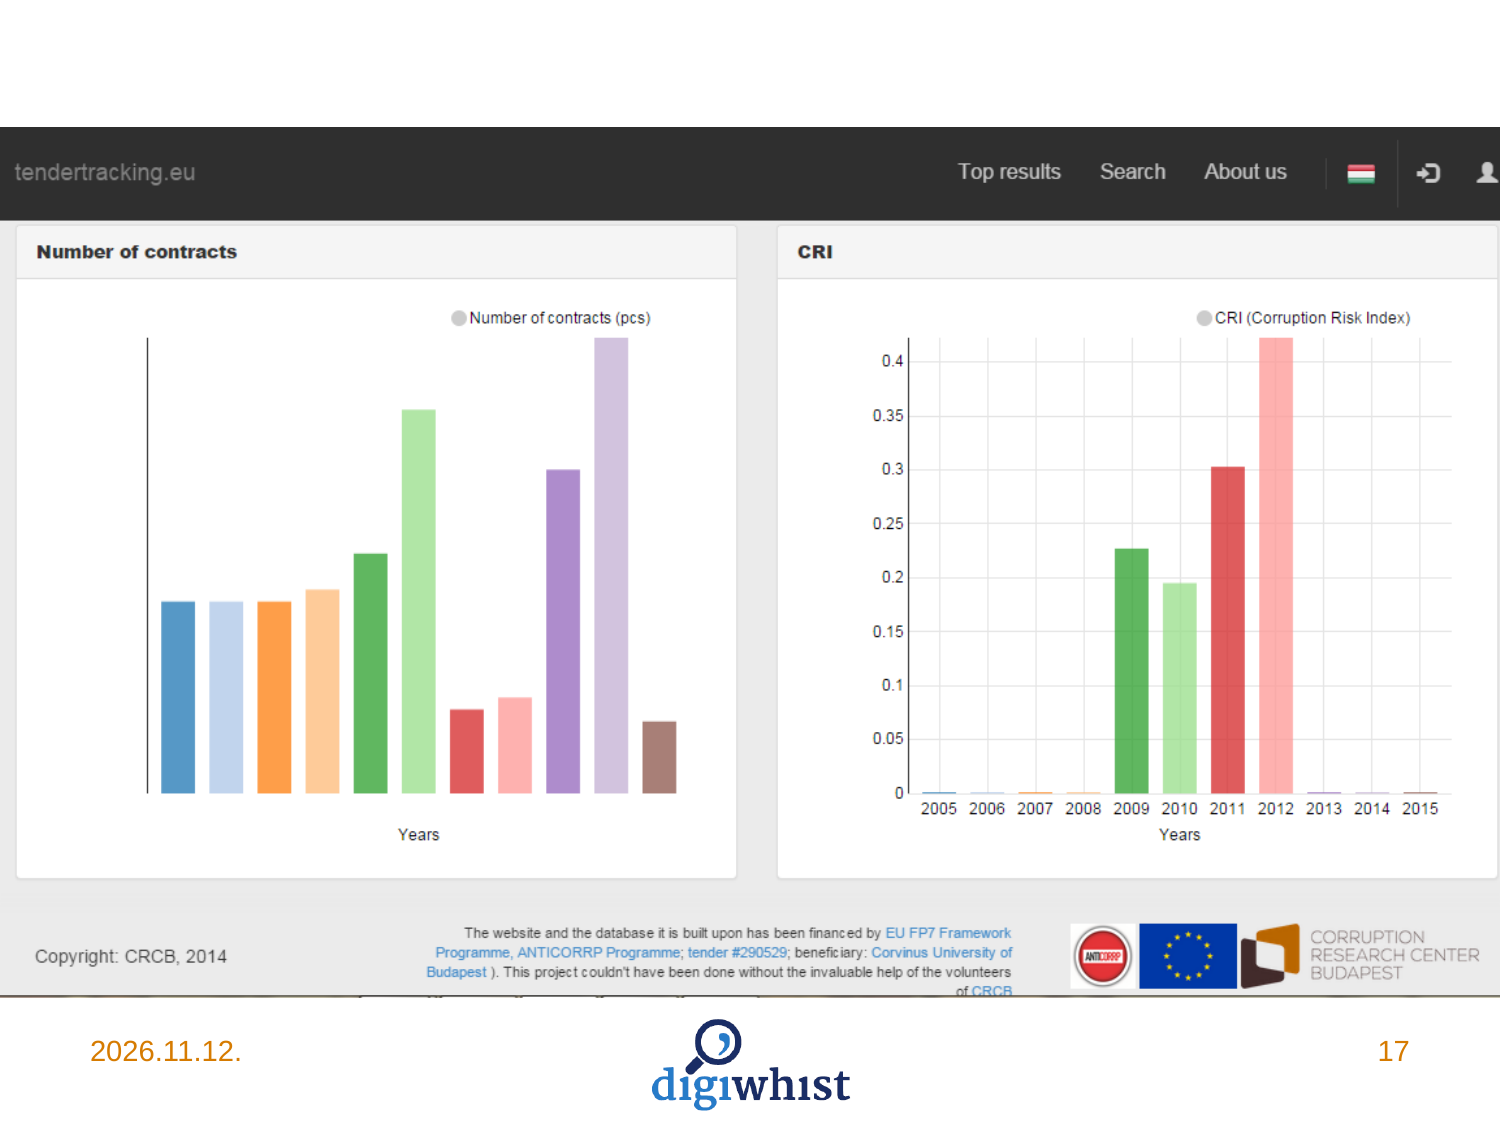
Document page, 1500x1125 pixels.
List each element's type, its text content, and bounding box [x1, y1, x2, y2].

picture [0, 126, 1500, 998]
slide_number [74, 1024, 426, 1103]
picture [642, 1012, 858, 1115]
slide_number 17 [1074, 1024, 1426, 1103]
